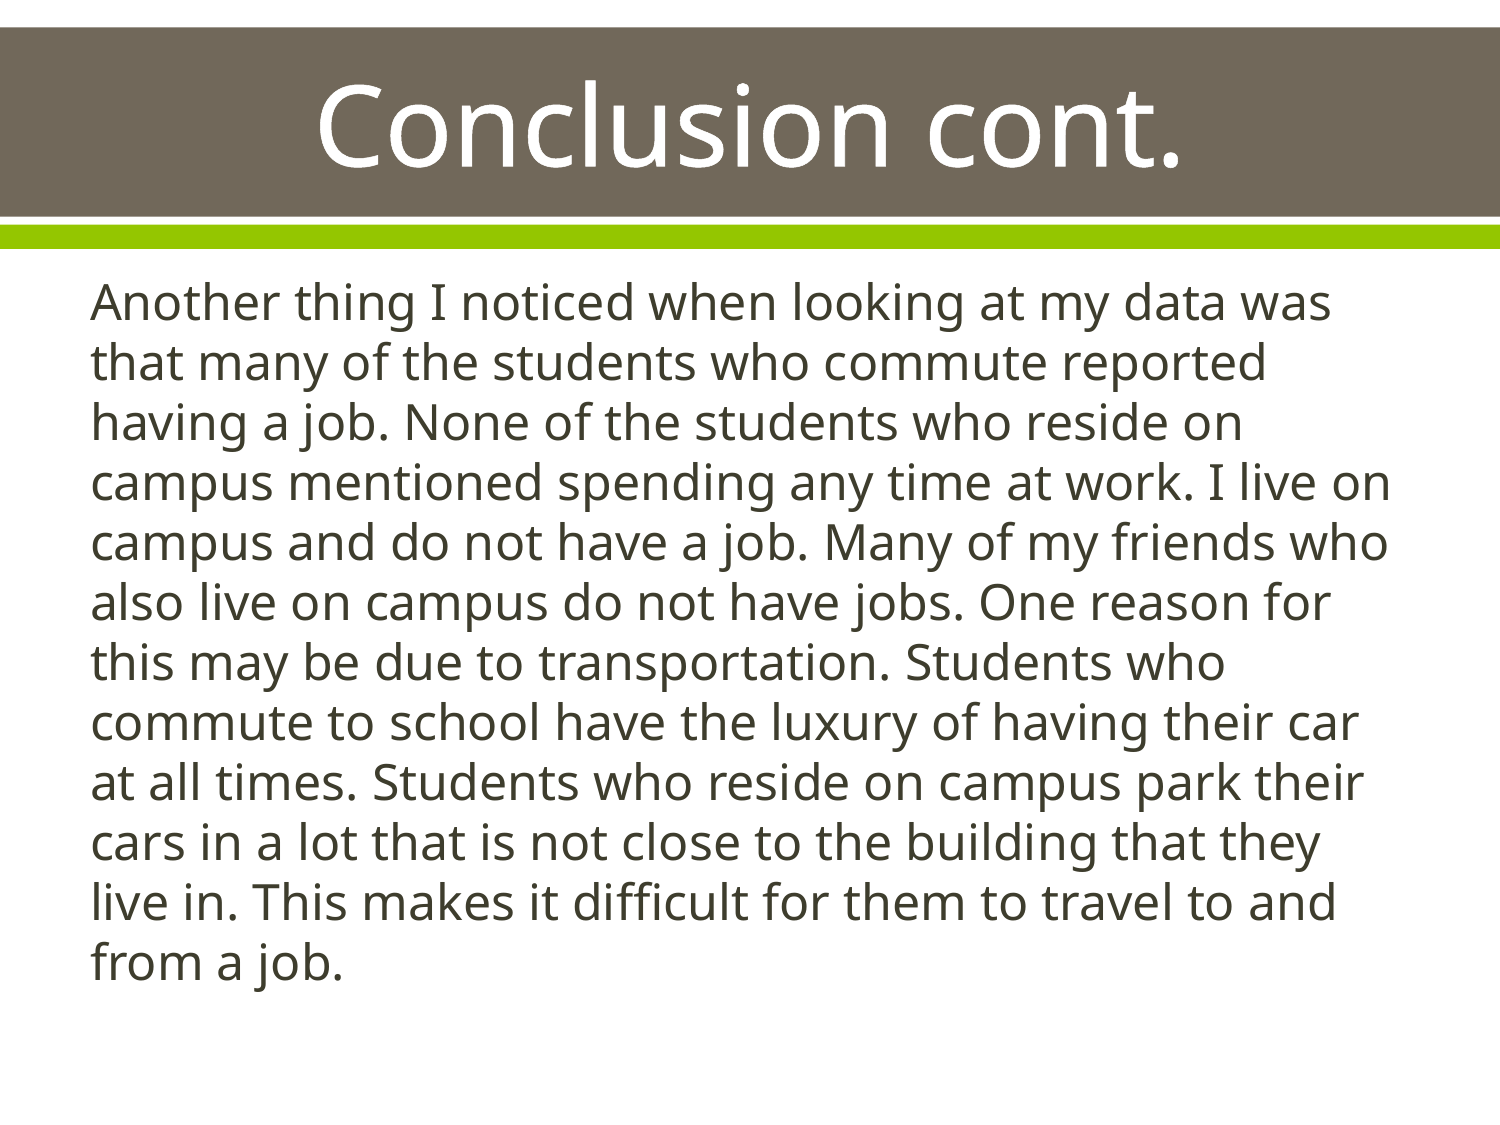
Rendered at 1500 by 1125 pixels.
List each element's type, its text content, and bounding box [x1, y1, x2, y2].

title Conclusion cont. [75, 29, 1425, 213]
list Another thing I noticed when looking at my data was that many of the students who commute reported having a job. None of the students who reside on campus mentioned spending any time at work. I live on campus and do not have a job. Many of my friends who also live on campus do not have jobs. One reason for this may be due to transportation. Students who commute to school have the luxury of having their car at all times. Students who reside on campus park their cars in a lot that is not close to the building that they live in. This makes it difficult for them to travel to and from a job. [75, 262, 1425, 1005]
